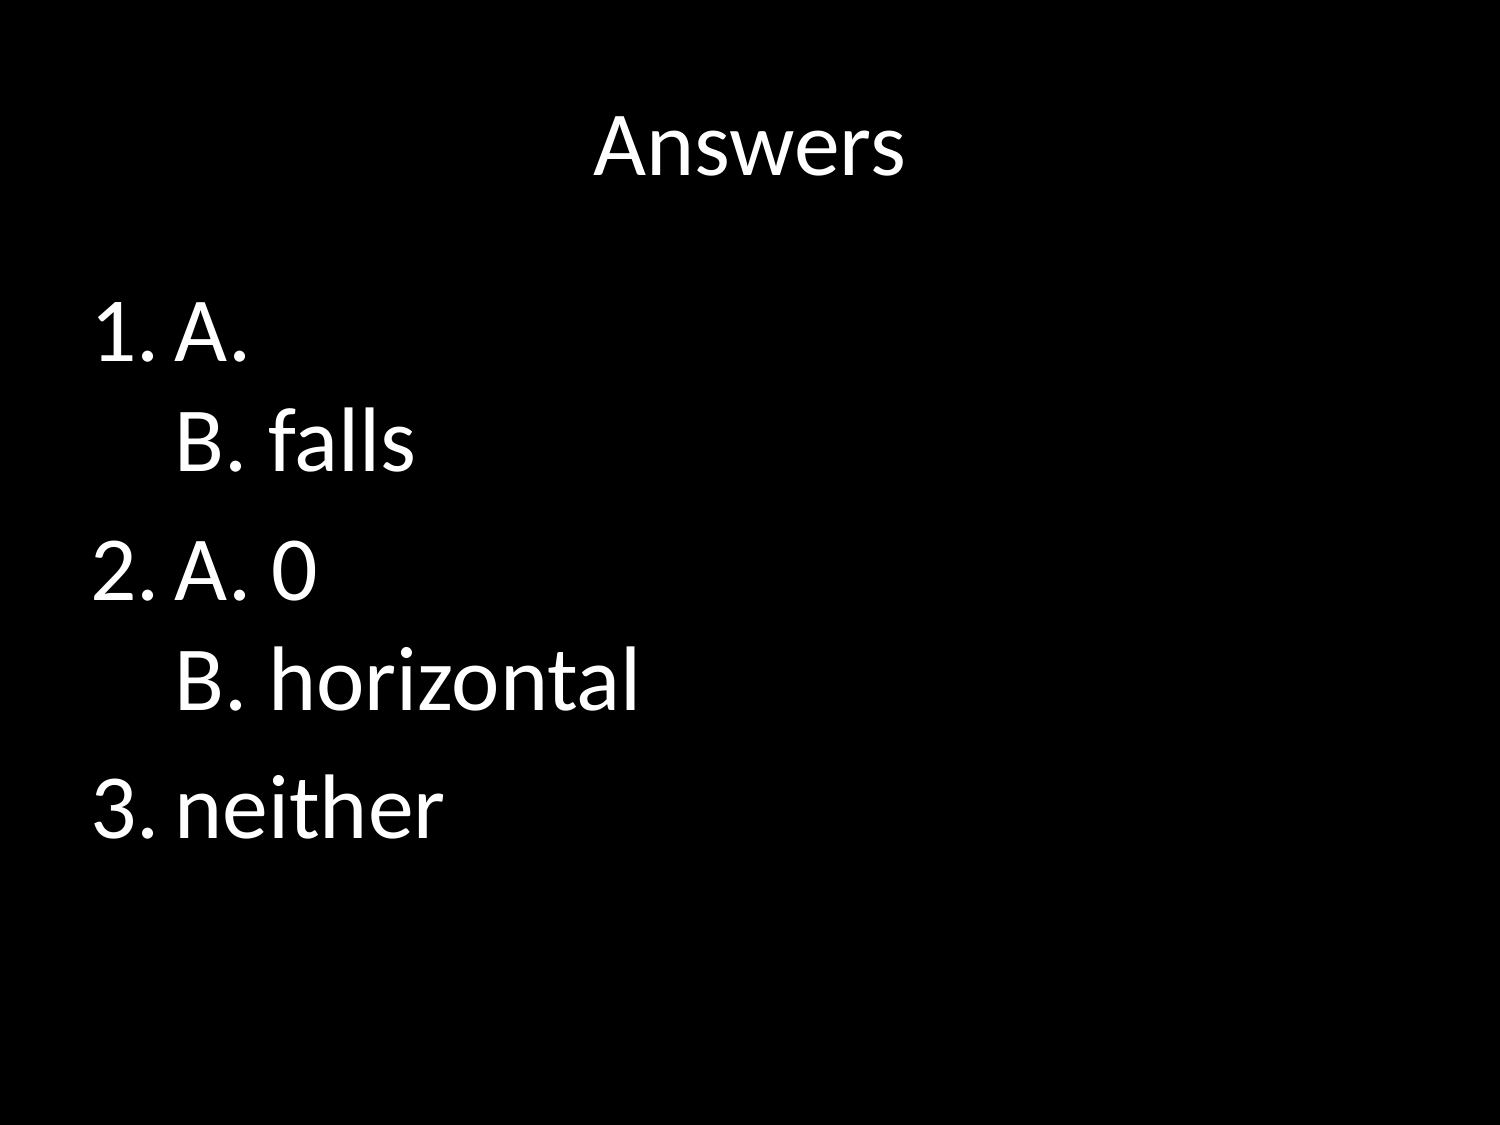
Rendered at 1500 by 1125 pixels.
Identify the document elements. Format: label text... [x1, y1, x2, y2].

title Answers [75, 45, 1425, 233]
